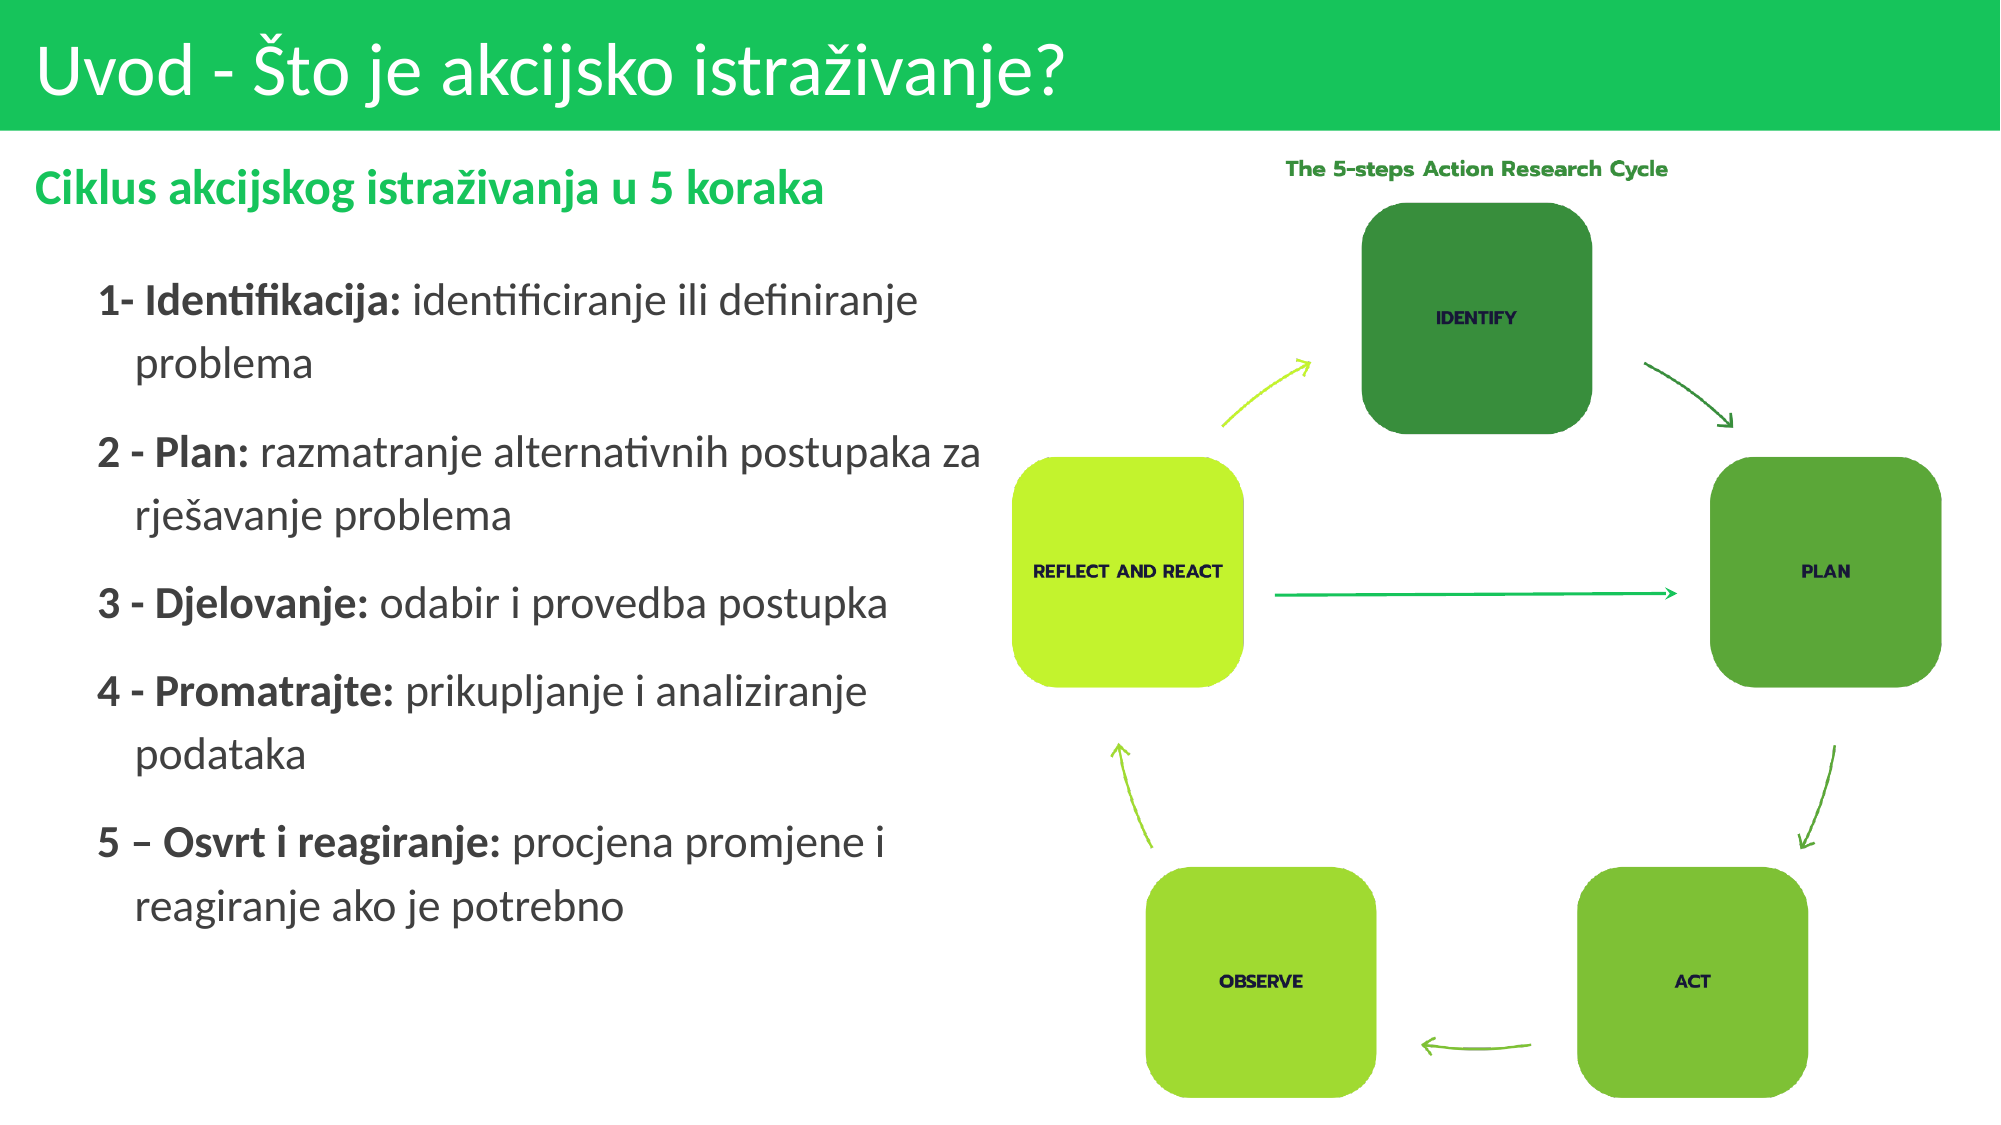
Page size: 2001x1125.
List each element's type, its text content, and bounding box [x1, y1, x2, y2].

picture [908, 12, 2001, 1125]
list Ciklus akcijskog istraživanja u 5 koraka [20, 143, 903, 234]
text_box 1- Identifikacija: identificiranje ili definiranje problema 2 - Plan: razmatranje alternativnih postupaka za rješavanje problema 3 - Djelovanje: odabir i provedba postupka 4 - Promatrajte: prikupljanje i analiziranje podataka 5 – Osvrt i reagiranje: procjena promjene i reagiranje ako je potrebno [44, 246, 903, 942]
title Uvod - Što je akcijsko istraživanje? [20, 12, 907, 131]
